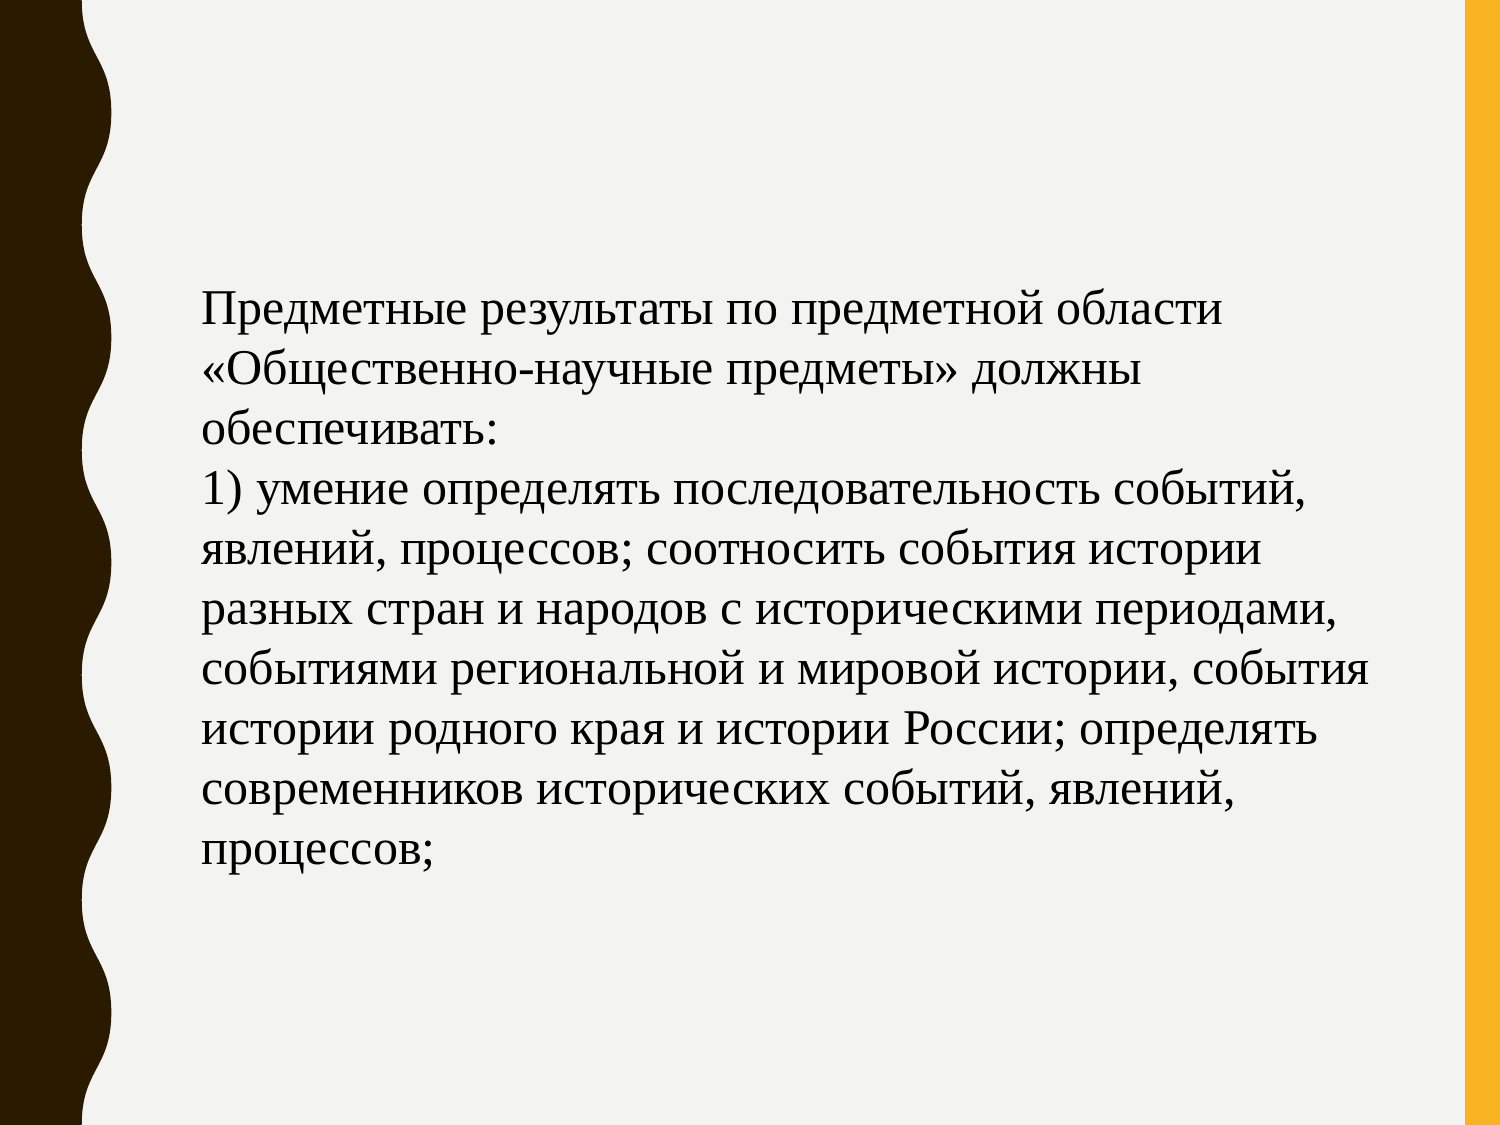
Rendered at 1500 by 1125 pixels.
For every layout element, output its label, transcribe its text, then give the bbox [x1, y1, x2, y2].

text_box Предметные результаты по предметной области «Общественно-научные предметы» должны обеспечивать: 1) умение определять последовательность событий, явлений, процессов; соотносить события истории разных стран и народов с историческими периодами, событиями региональной и мировой истории, события истории родного края и истории России; определять современников исторических событий, явлений, процессов; [112, 267, 1400, 882]
